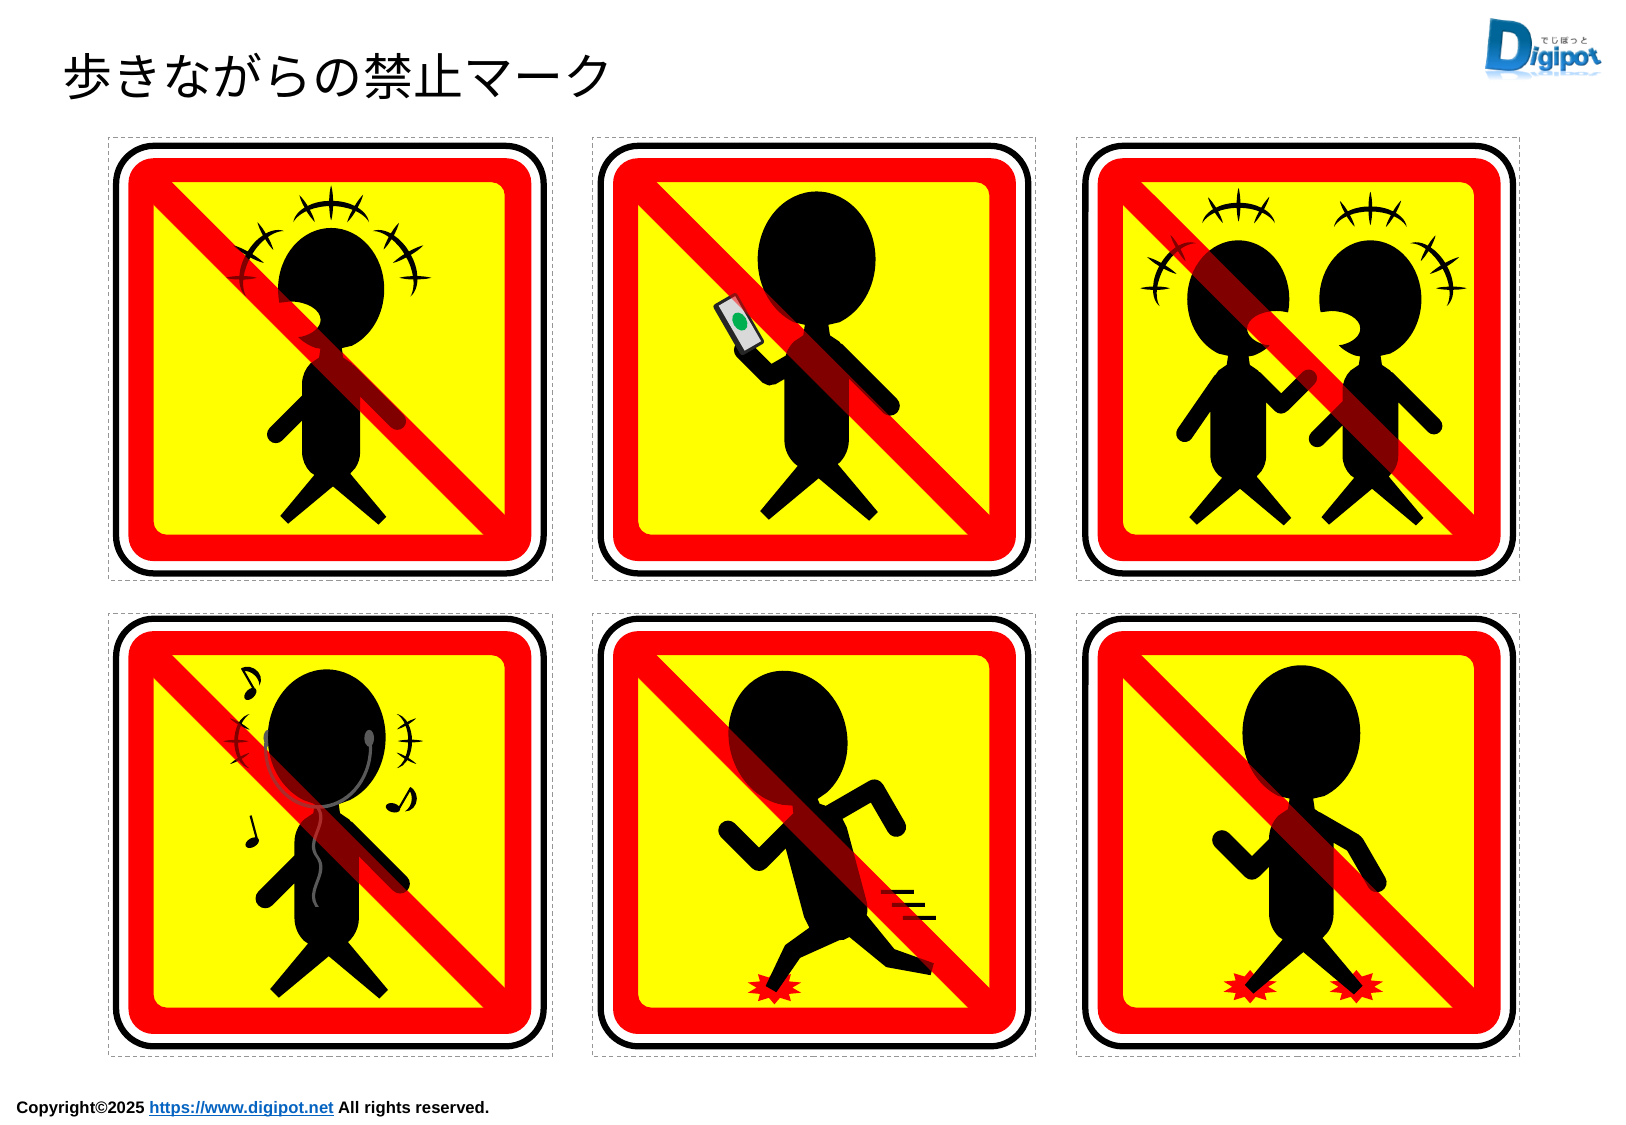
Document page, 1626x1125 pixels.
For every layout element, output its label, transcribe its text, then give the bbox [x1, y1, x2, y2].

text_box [116, 618, 544, 1047]
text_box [600, 145, 1029, 574]
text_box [600, 618, 1029, 1047]
picture [1485, 18, 1602, 82]
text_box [1085, 145, 1513, 574]
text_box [116, 145, 544, 574]
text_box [1085, 618, 1513, 1047]
text_box 歩きながらの禁止マーク [48, 38, 628, 113]
